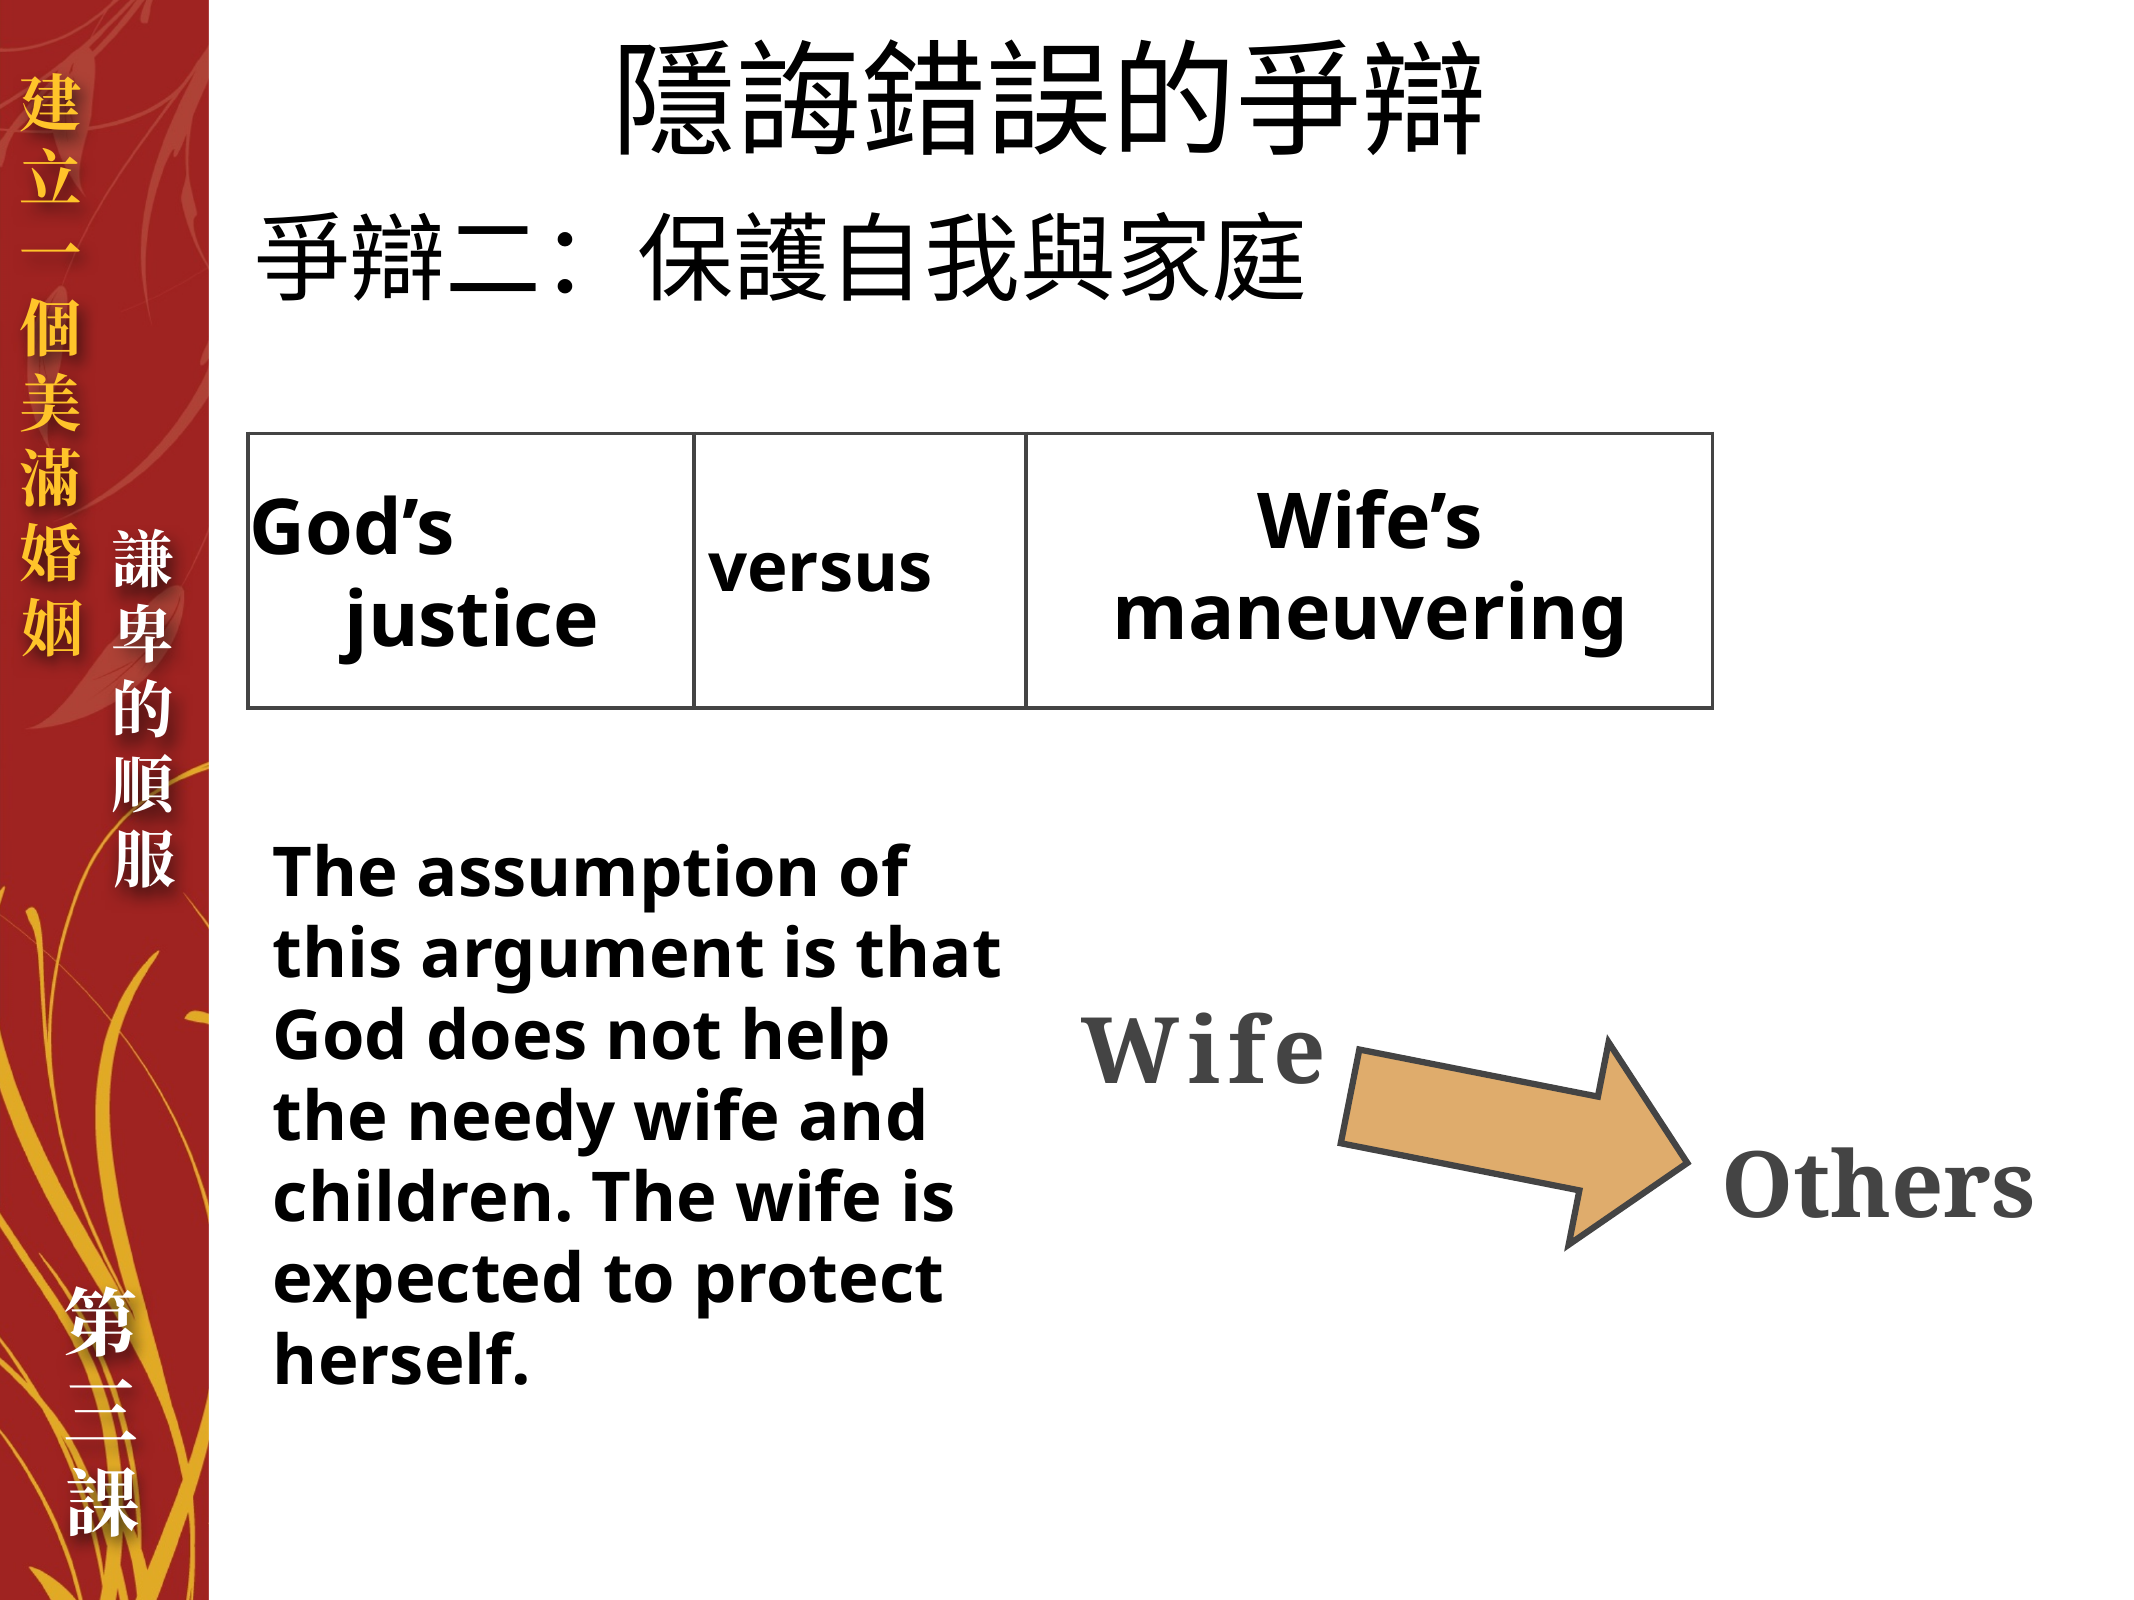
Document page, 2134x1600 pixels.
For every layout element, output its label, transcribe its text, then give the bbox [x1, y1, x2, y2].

table_header versus [696, 435, 1024, 706]
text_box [1066, 985, 2050, 1265]
text_box 爭辯二：保護自我與家庭 [245, 189, 2134, 321]
table_header God’s justice [250, 435, 692, 706]
picture [0, 0, 208, 1600]
text_box 隱誨錯誤的爭辯 [602, 12, 1495, 180]
text_box The assumption of this argument is that God does not help the needy wife and children. The wife is expected to protect herself. [264, 820, 1019, 1407]
table_header Wife’s maneuvering [1028, 435, 1711, 706]
